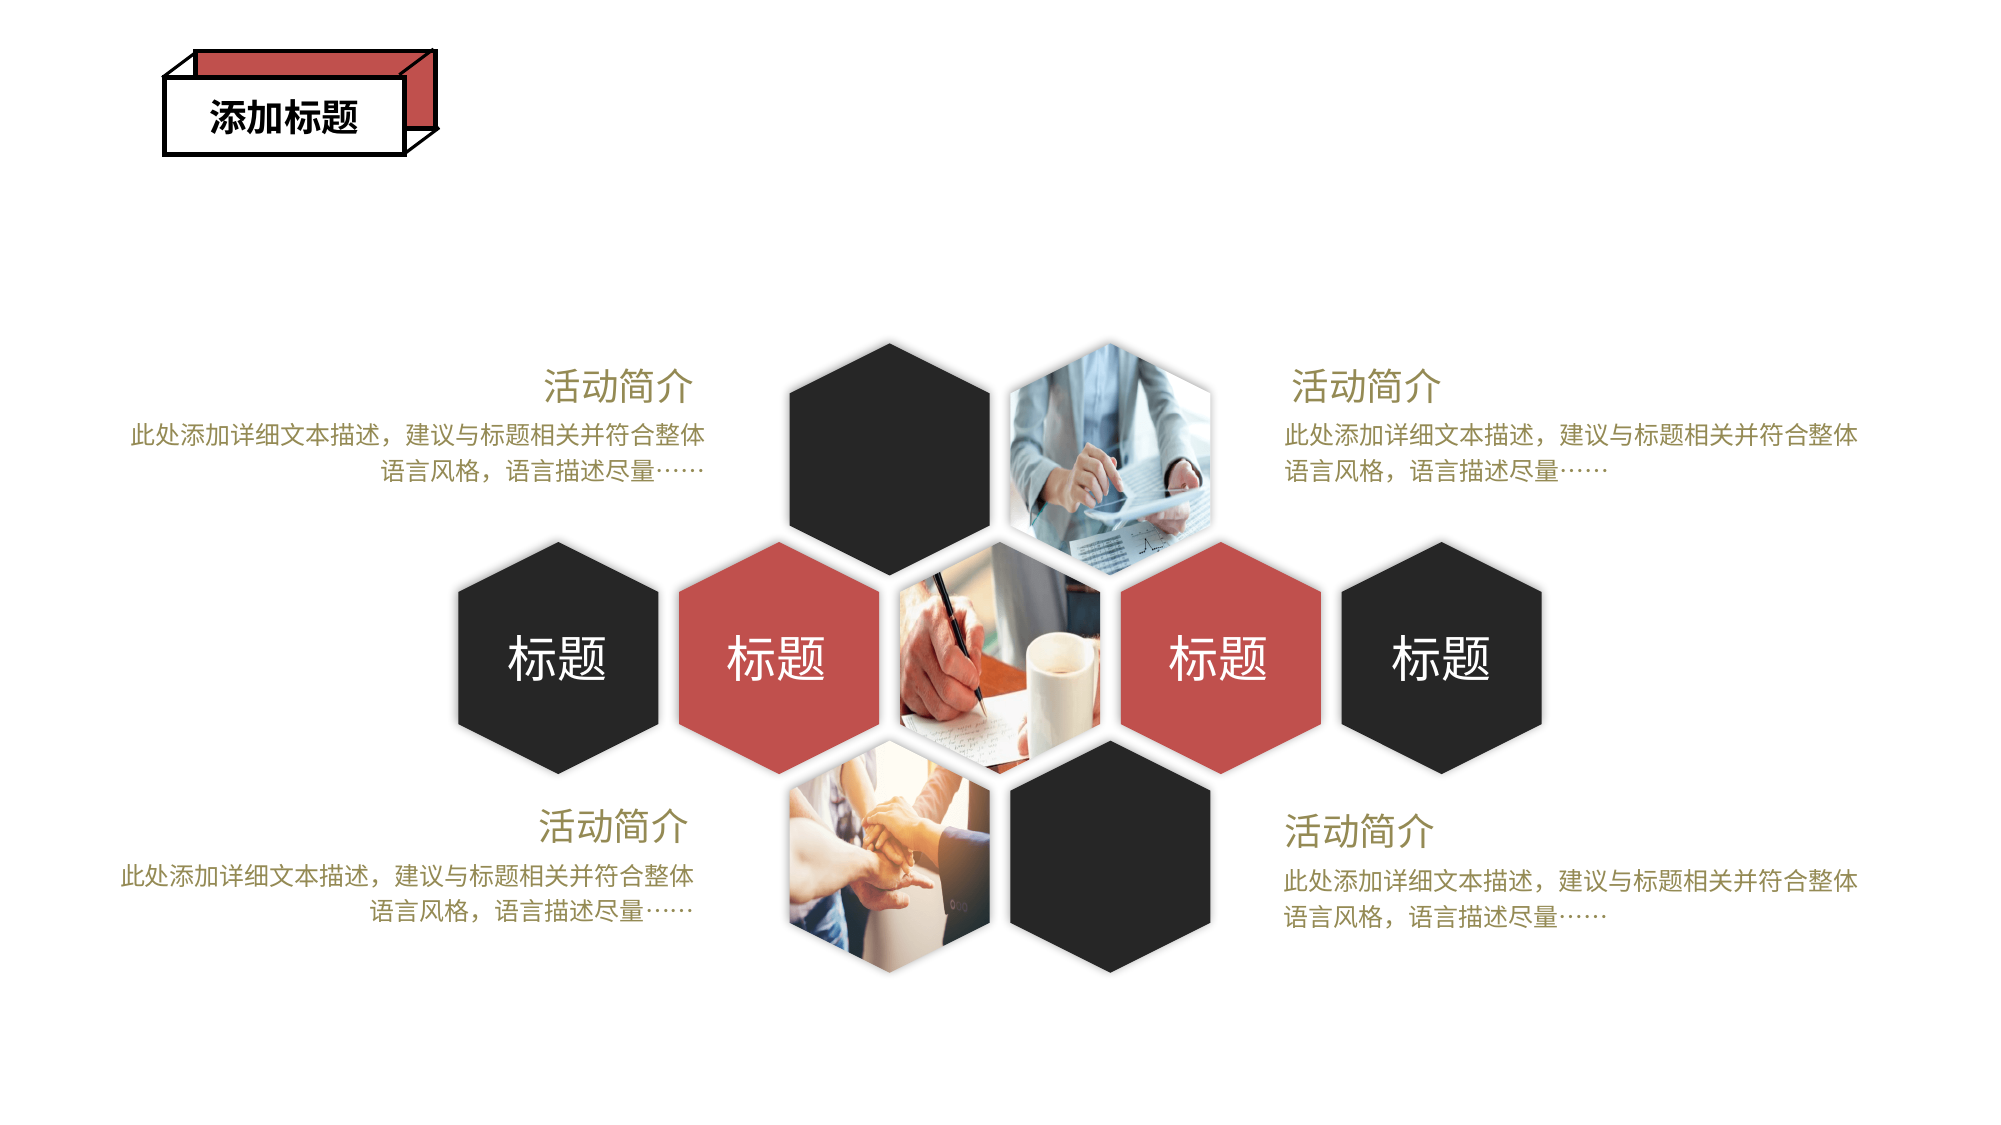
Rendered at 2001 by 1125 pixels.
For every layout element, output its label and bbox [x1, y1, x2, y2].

text_box [1009, 342, 1212, 577]
text_box [162, 48, 440, 155]
text_box [898, 540, 1102, 776]
text_box [1268, 800, 1887, 940]
text_box [789, 343, 990, 576]
text_box [458, 541, 659, 775]
text_box [102, 355, 721, 495]
text_box [679, 541, 880, 775]
text_box [788, 739, 991, 974]
text_box [1341, 541, 1542, 775]
text_box [1120, 541, 1321, 775]
text_box [91, 795, 710, 935]
text_box [1269, 355, 1888, 495]
text_box [1010, 740, 1211, 973]
